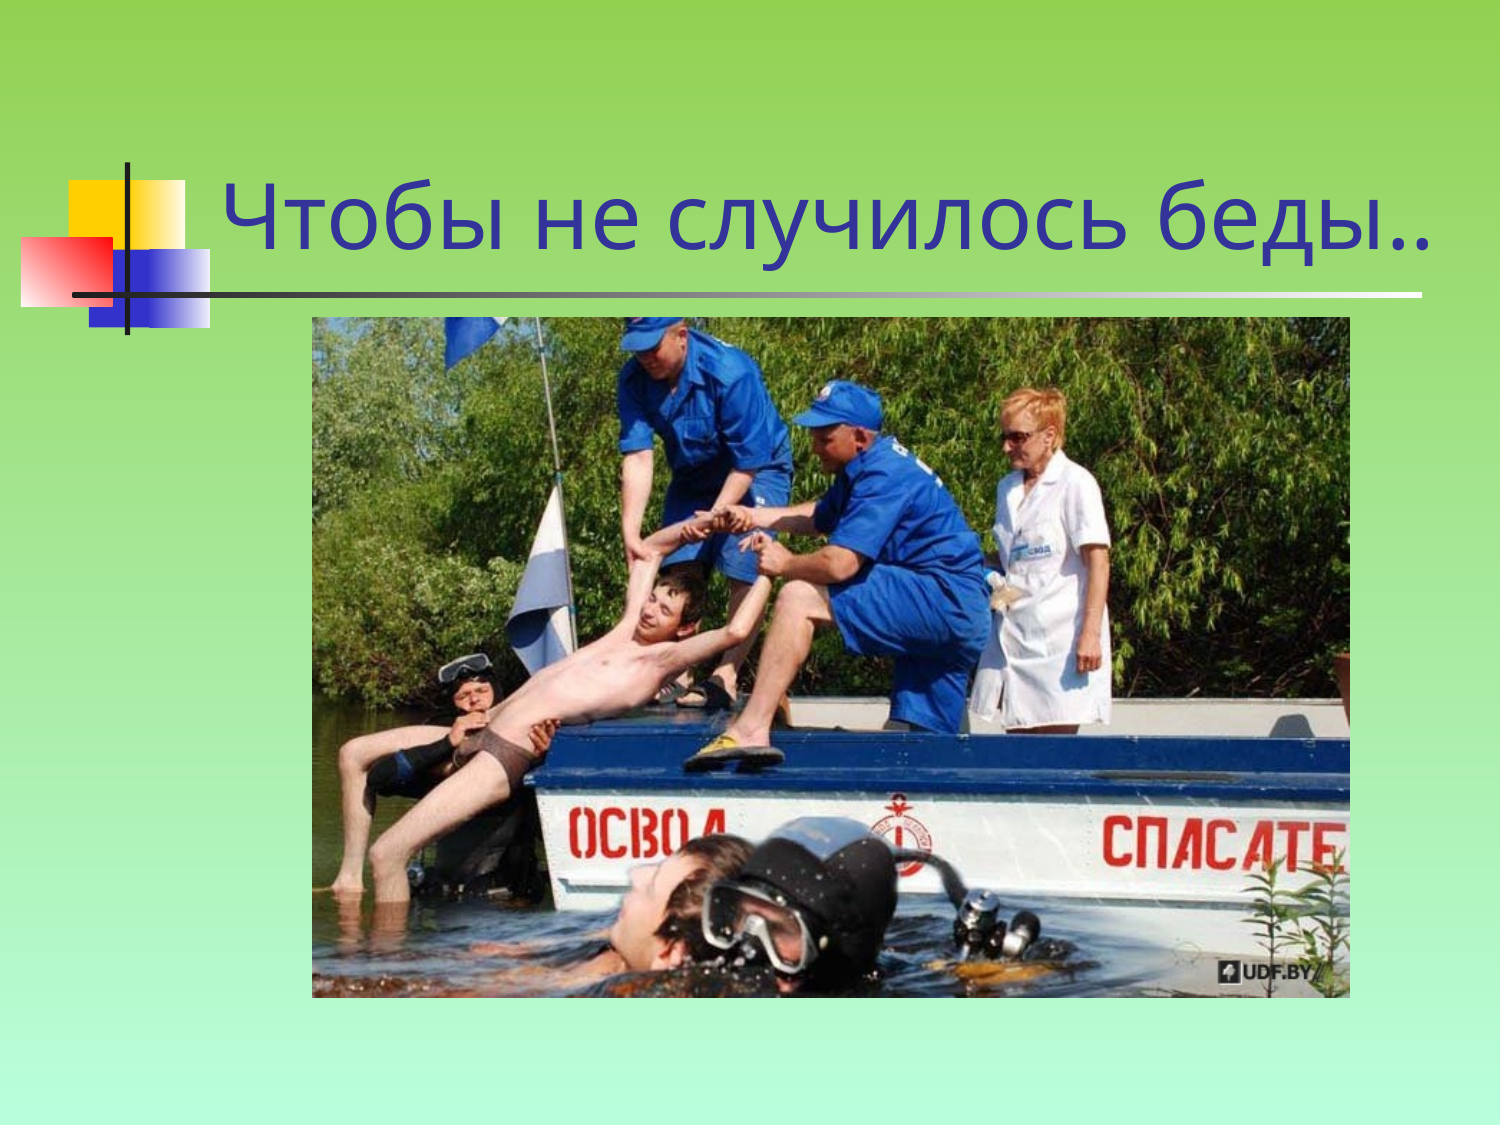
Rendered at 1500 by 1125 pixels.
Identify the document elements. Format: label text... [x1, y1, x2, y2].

title Чтобы не случилось беды.. [188, 35, 1468, 275]
picture [312, 317, 1350, 998]
